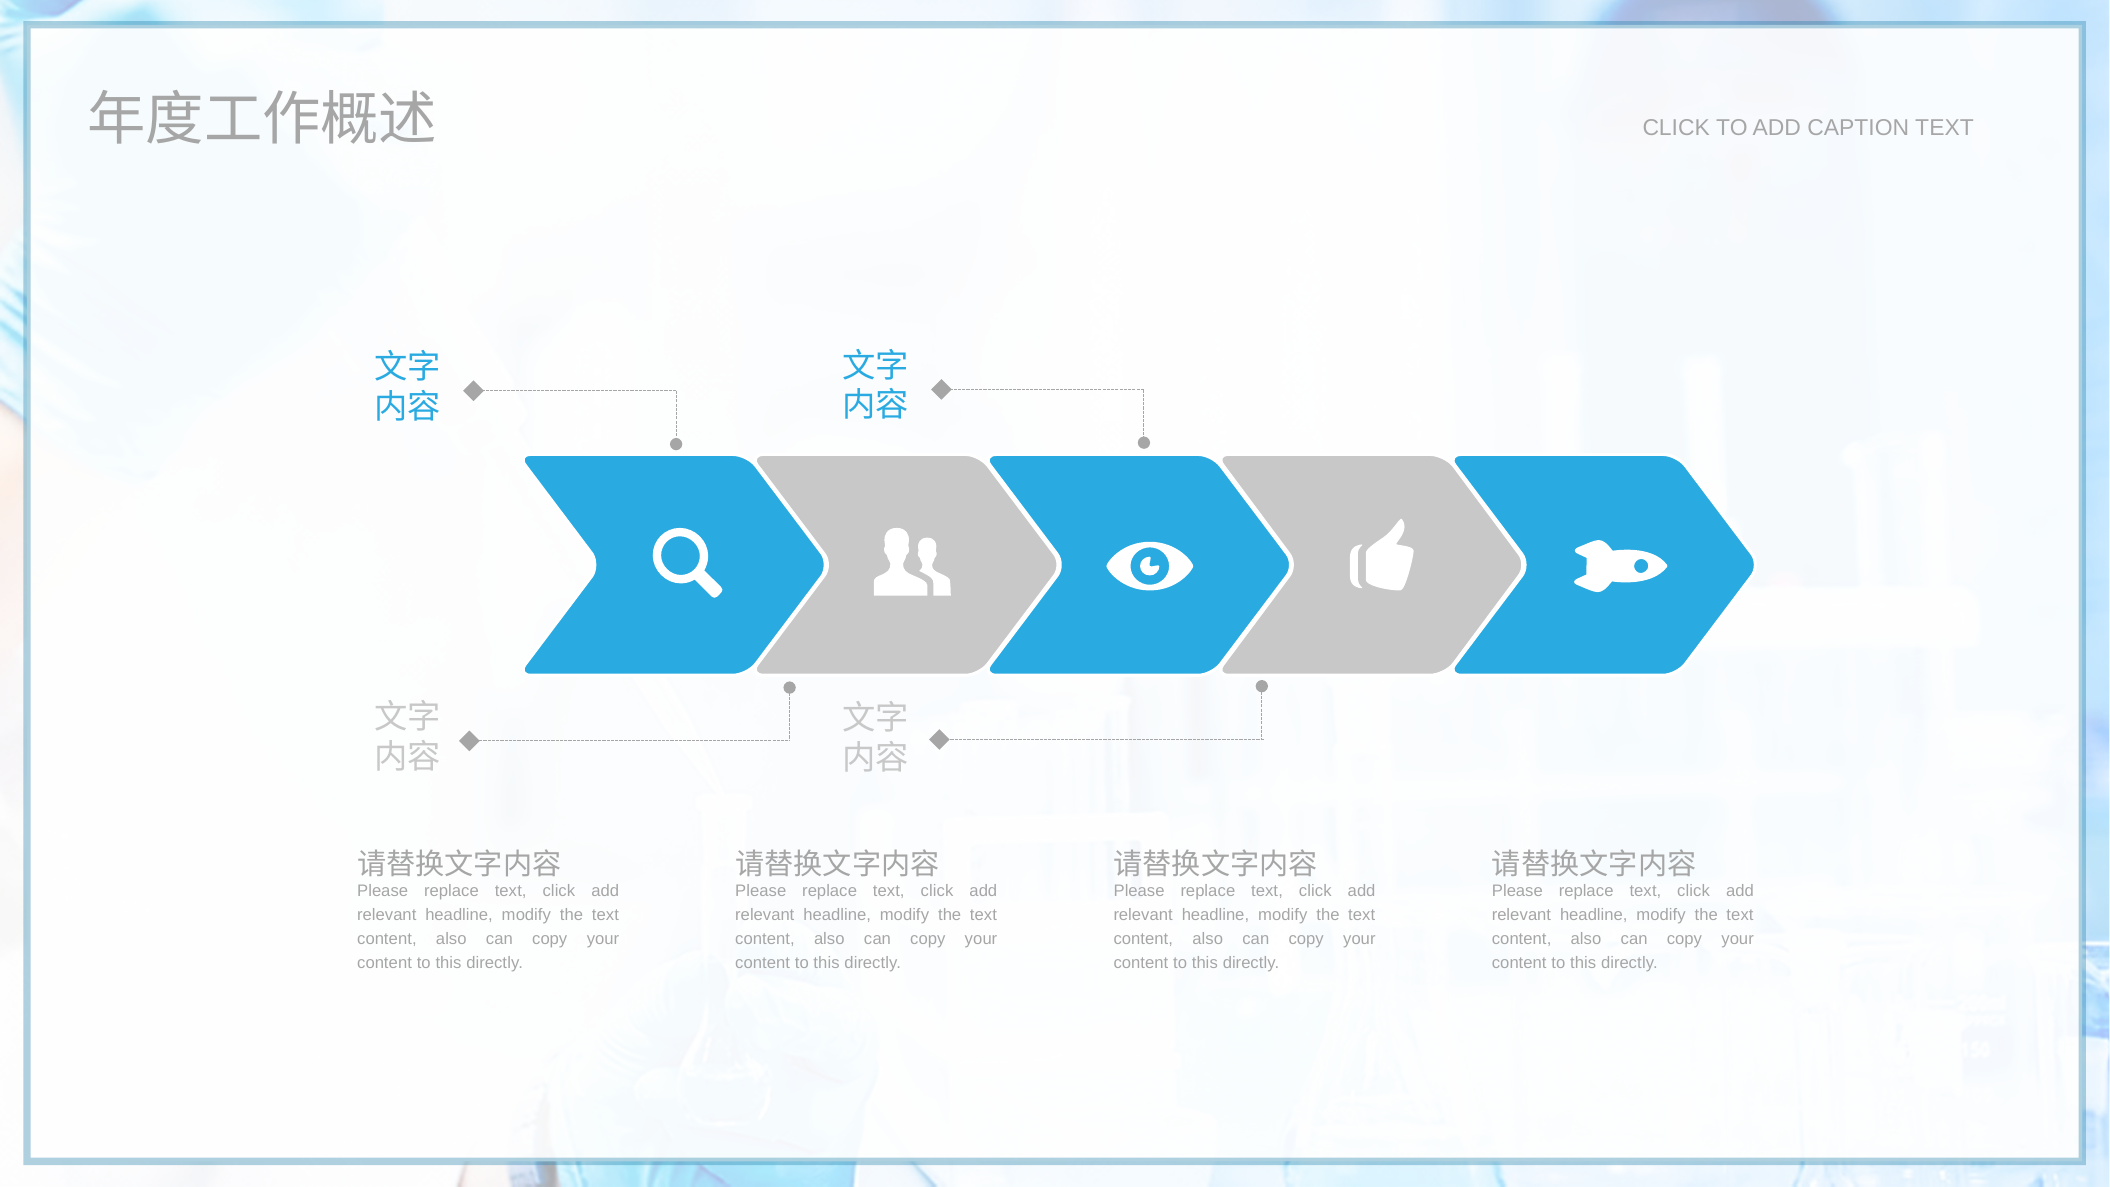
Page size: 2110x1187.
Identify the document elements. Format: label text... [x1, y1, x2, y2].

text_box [520, 454, 1757, 676]
text_box 文字内容 [366, 345, 449, 426]
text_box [87, 78, 2022, 153]
text_box Please replace text, click add relevant headline, modify the text content, also can copy your content to this directly. [356, 876, 620, 972]
text_box Please replace text, click add relevant headline, modify the text content, also can copy your content to this directly. [1113, 876, 1376, 972]
text_box 文字内容 [834, 695, 917, 776]
text_box Please replace text, click add relevant headline, modify the text content, also can copy your content to this directly. [1491, 876, 1755, 972]
text_box 请替换文字内容 [356, 838, 570, 876]
text_box Please replace text, click add relevant headline, modify the text content, also can copy your content to this directly. [735, 876, 998, 972]
text_box 请替换文字内容 [1113, 838, 1326, 876]
text_box 请替换文字内容 [735, 838, 948, 876]
text_box 请替换文字内容 [1491, 838, 1704, 876]
text_box 文字内容 [366, 695, 449, 775]
text_box 文字内容 [834, 343, 917, 424]
